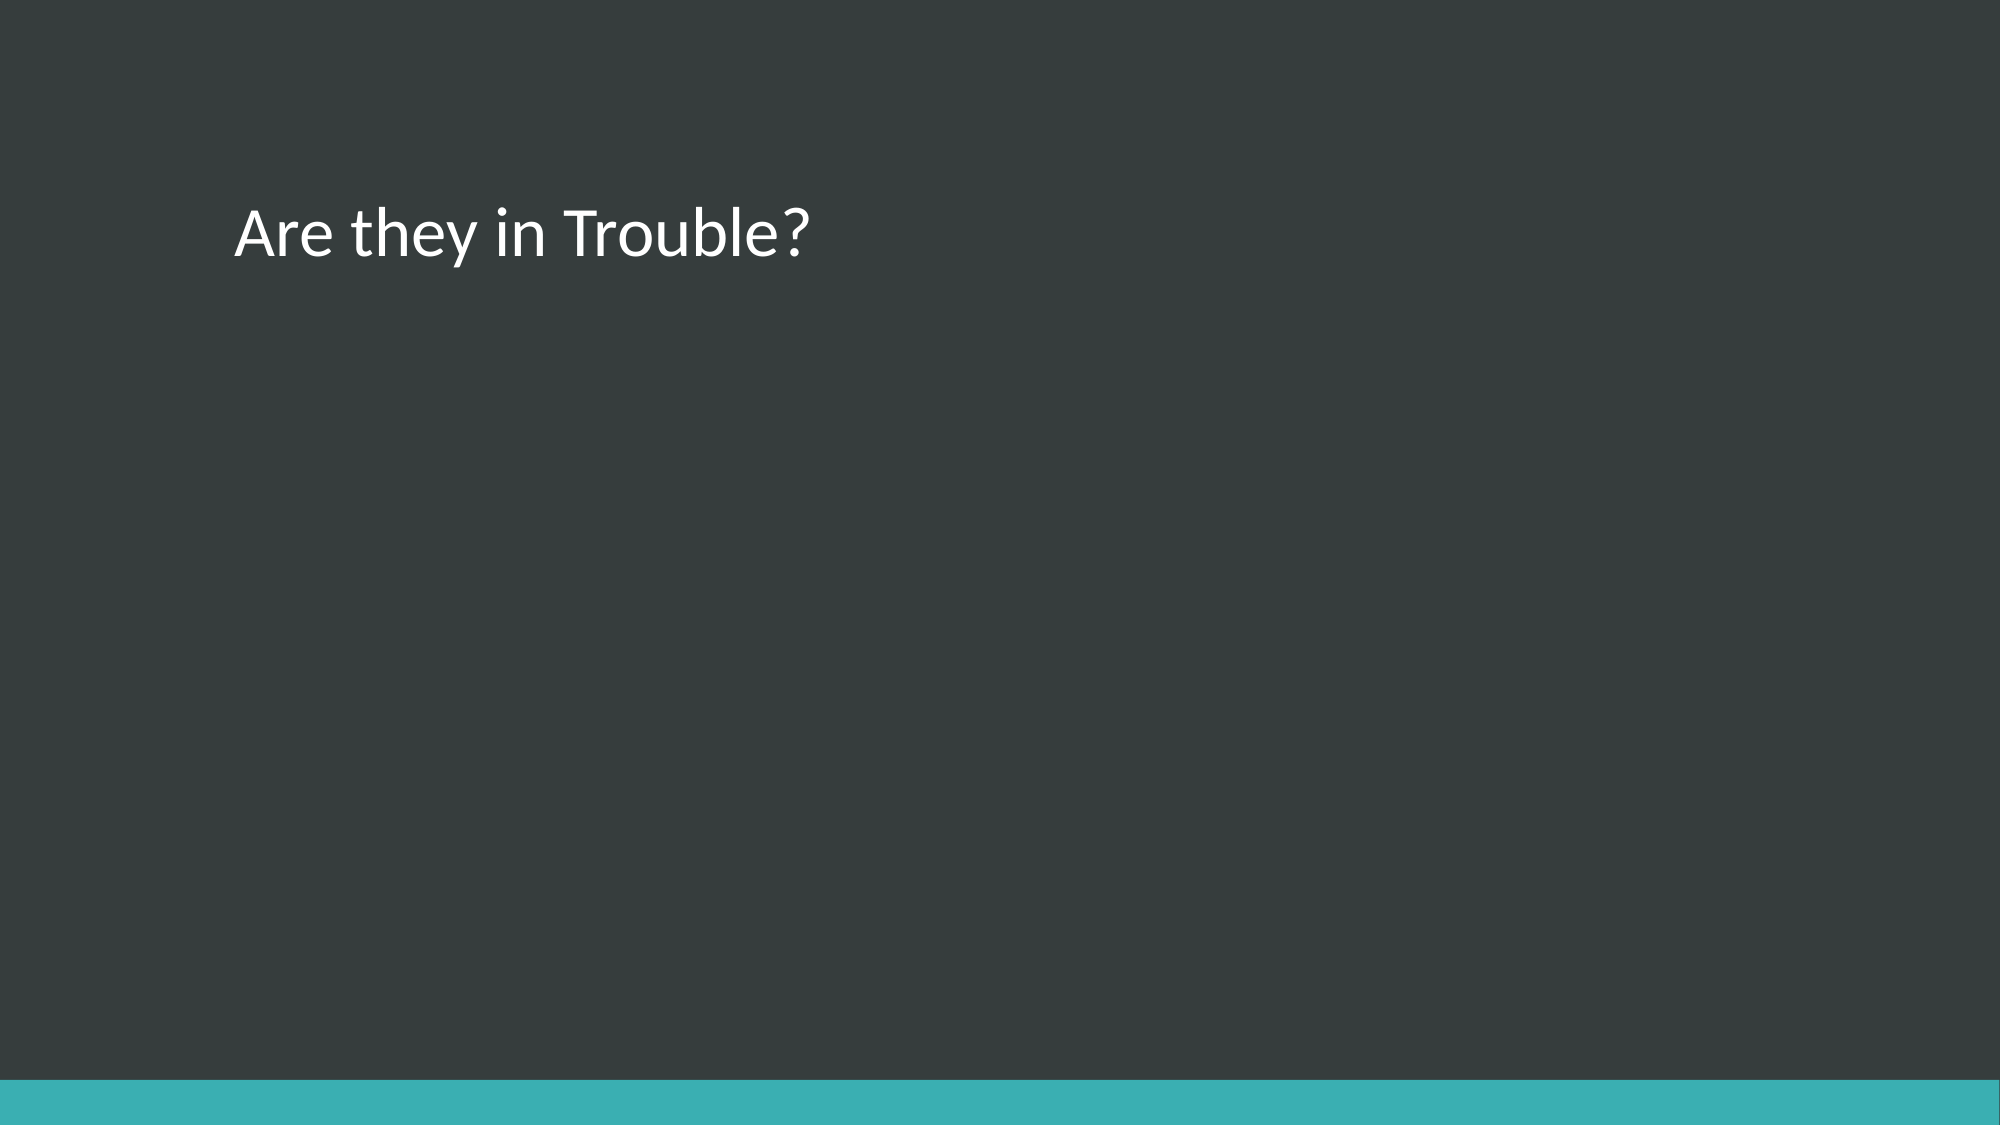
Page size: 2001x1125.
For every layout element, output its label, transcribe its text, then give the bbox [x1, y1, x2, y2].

title Are they in Trouble? [219, 76, 1780, 279]
